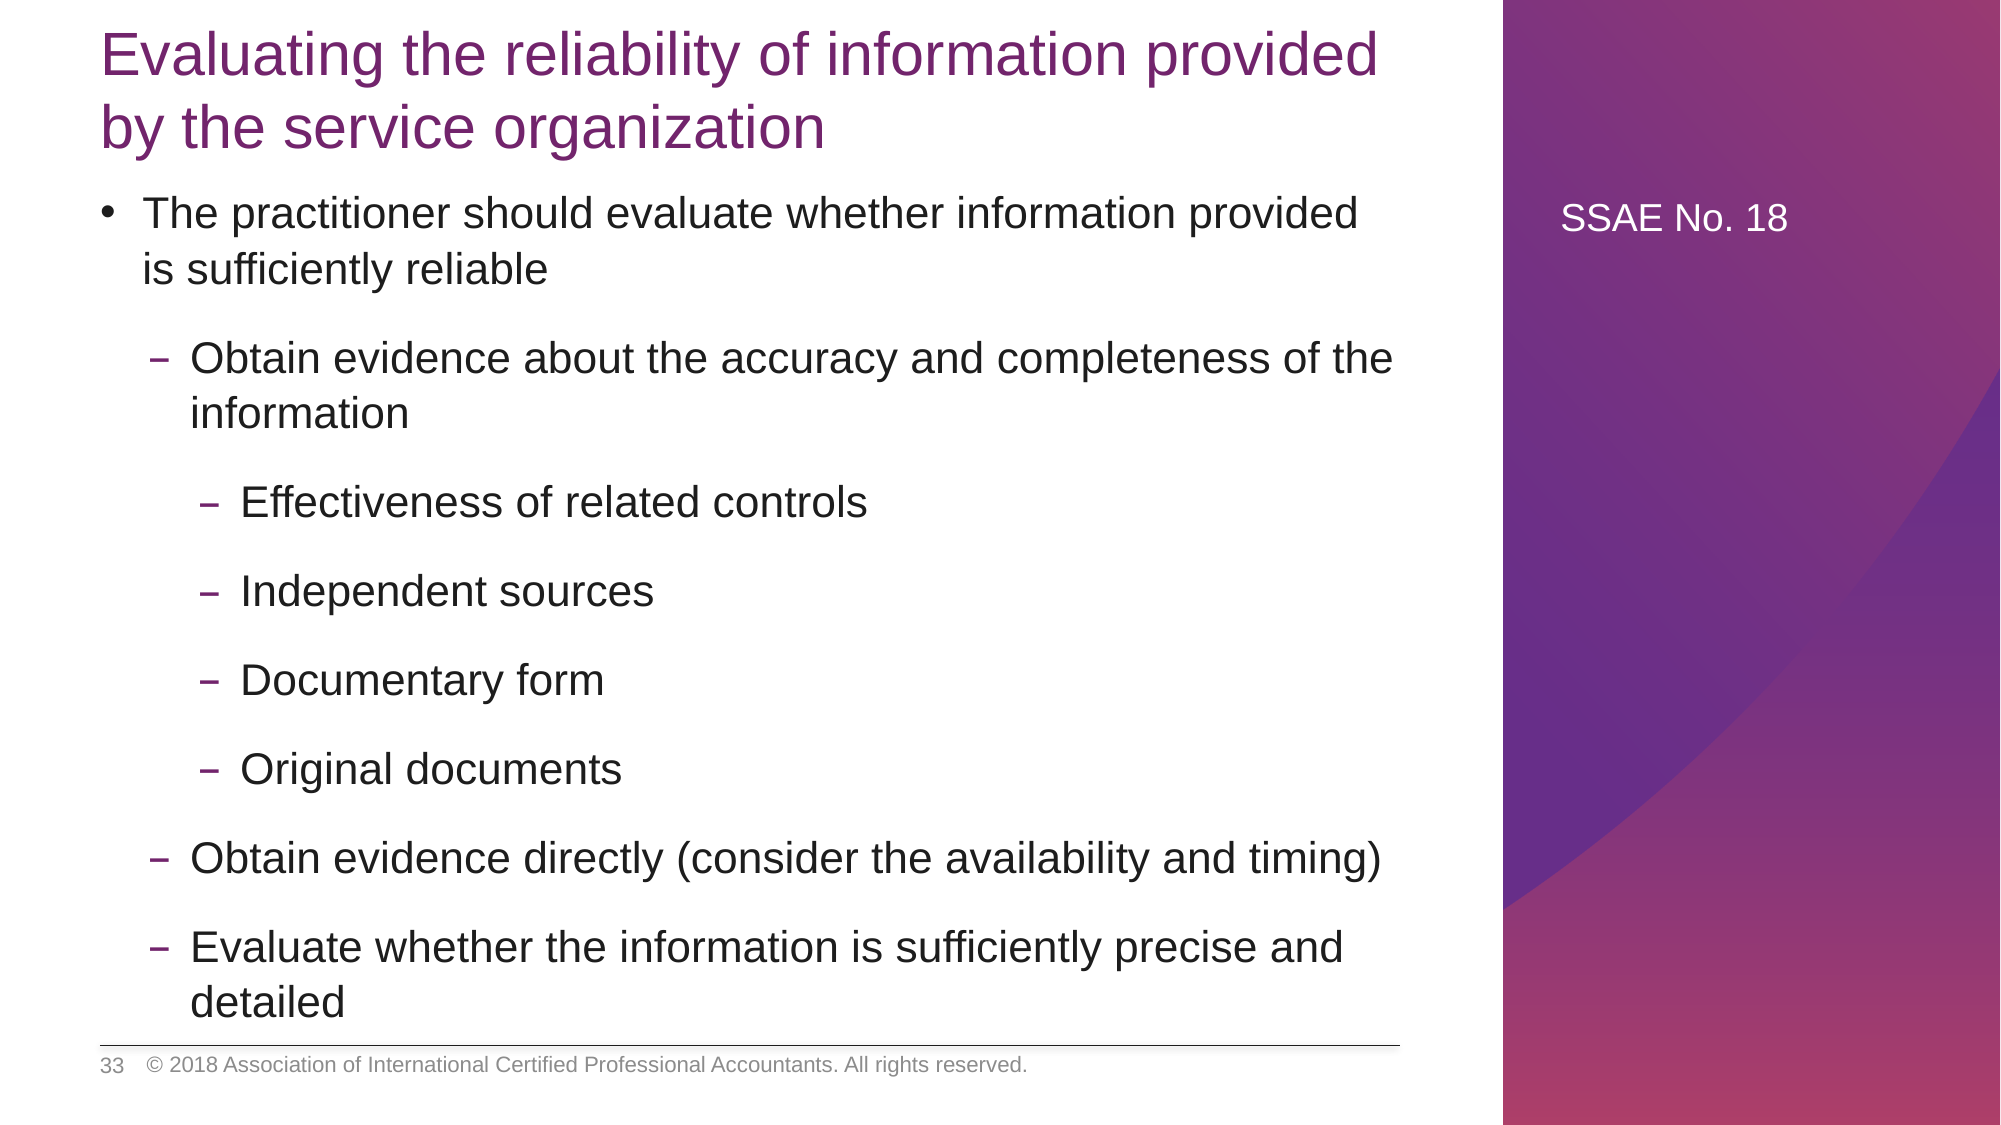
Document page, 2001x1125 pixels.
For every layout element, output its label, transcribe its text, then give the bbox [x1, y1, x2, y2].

slide_number 33 [99, 1050, 147, 1111]
title Evaluating the reliability of information provided by the service organization [100, 31, 1401, 161]
list SSAE No. 18 [1560, 183, 1941, 904]
picture [1503, 0, 2001, 1125]
list The practitioner should evaluate whether information provided is sufficiently reliable Obtain evidence about the accuracy and completeness of the information Effectiveness of related controls Independent sources Documentary form Original documents Obtain evidence directly (consider the availability and timing) Evaluate whether the information is sufficiently precise and detailed [100, 182, 1401, 915]
footer © 2018 Association of International Certified Professional Accountants. All rights reserved. [147, 1050, 1400, 1111]
